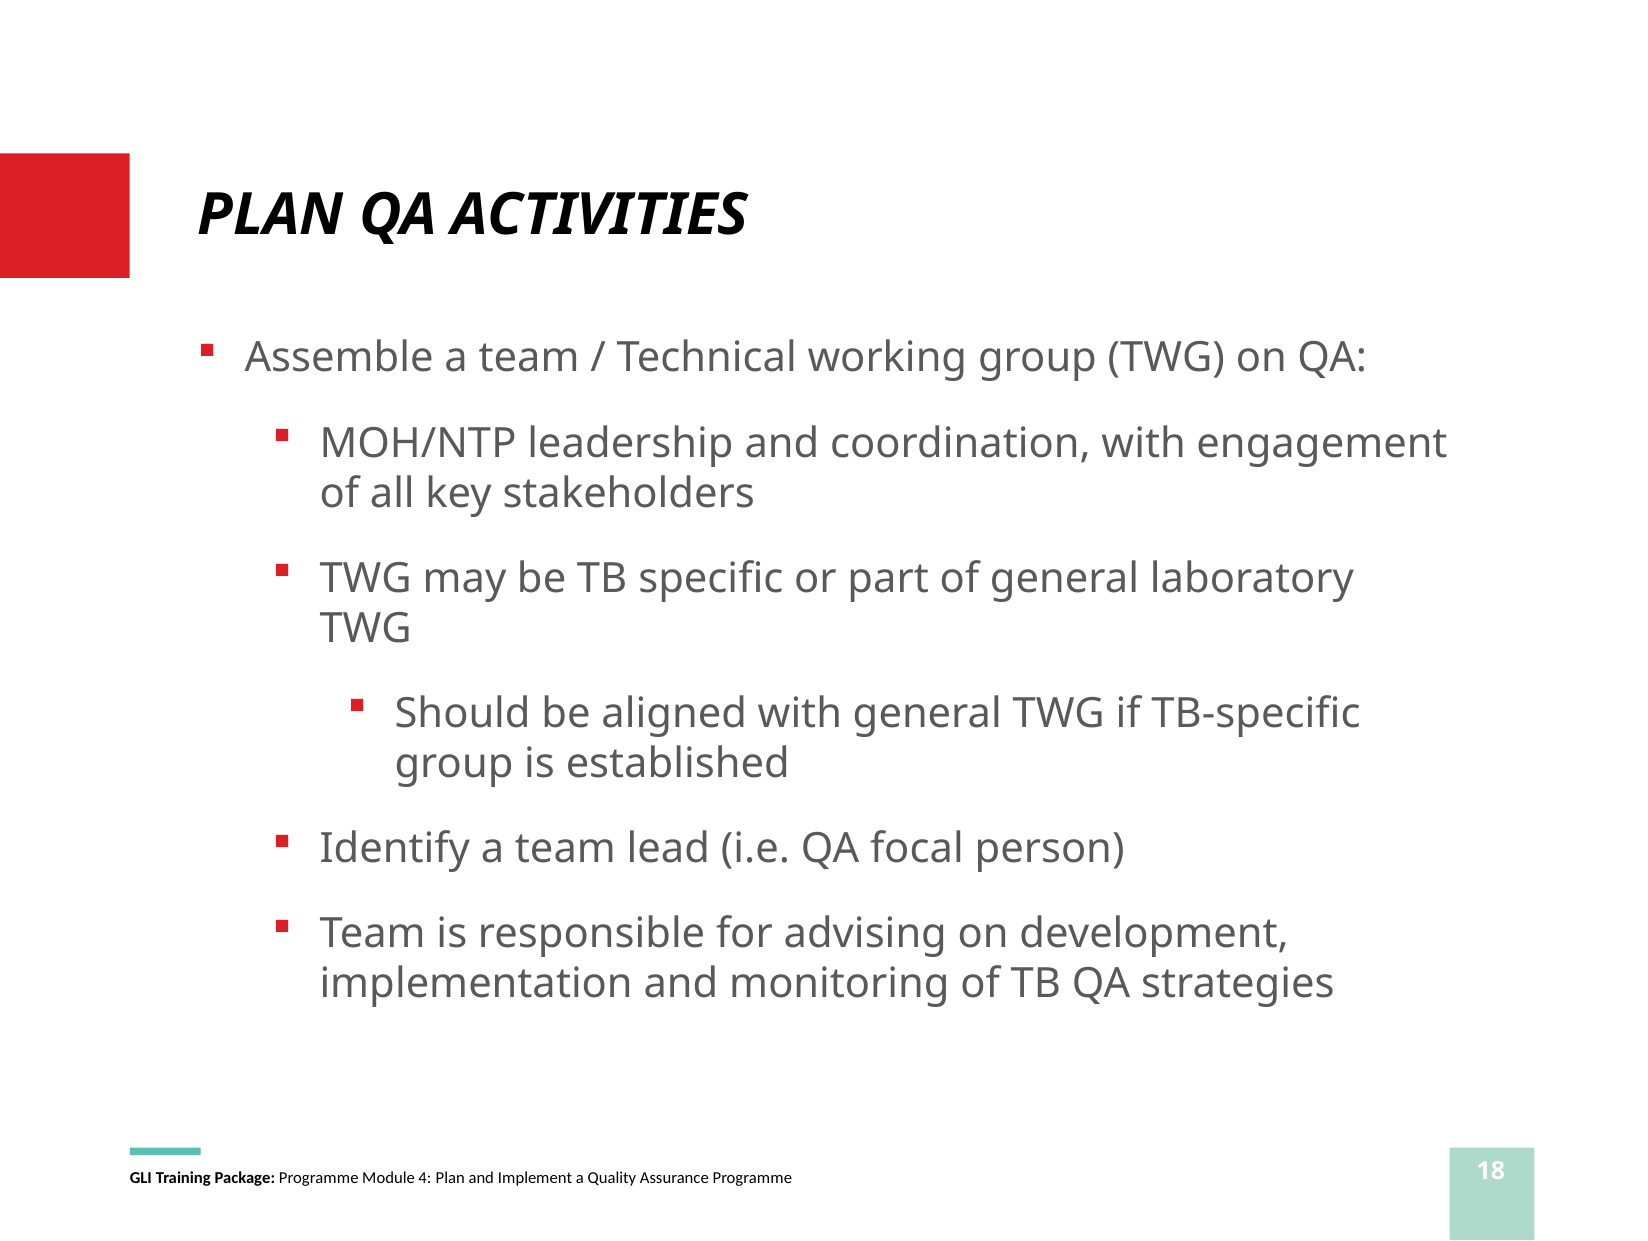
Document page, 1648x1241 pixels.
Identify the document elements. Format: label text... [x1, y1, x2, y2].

title PLAN QA ACTIVITIES [197, 153, 1450, 278]
list Assemble a team / Technical working group (TWG) on QA: MOH/NTP leadership and coordination, with engagement of all key stakeholders TWG may be TB specific or part of general laboratory TWG Should be aligned with general TWG if TB-specific group is established Identify a team lead (i.e. QA focal person) Team is responsible for advising on development, implementation and monitoring of TB QA strategies [197, 330, 1450, 1087]
